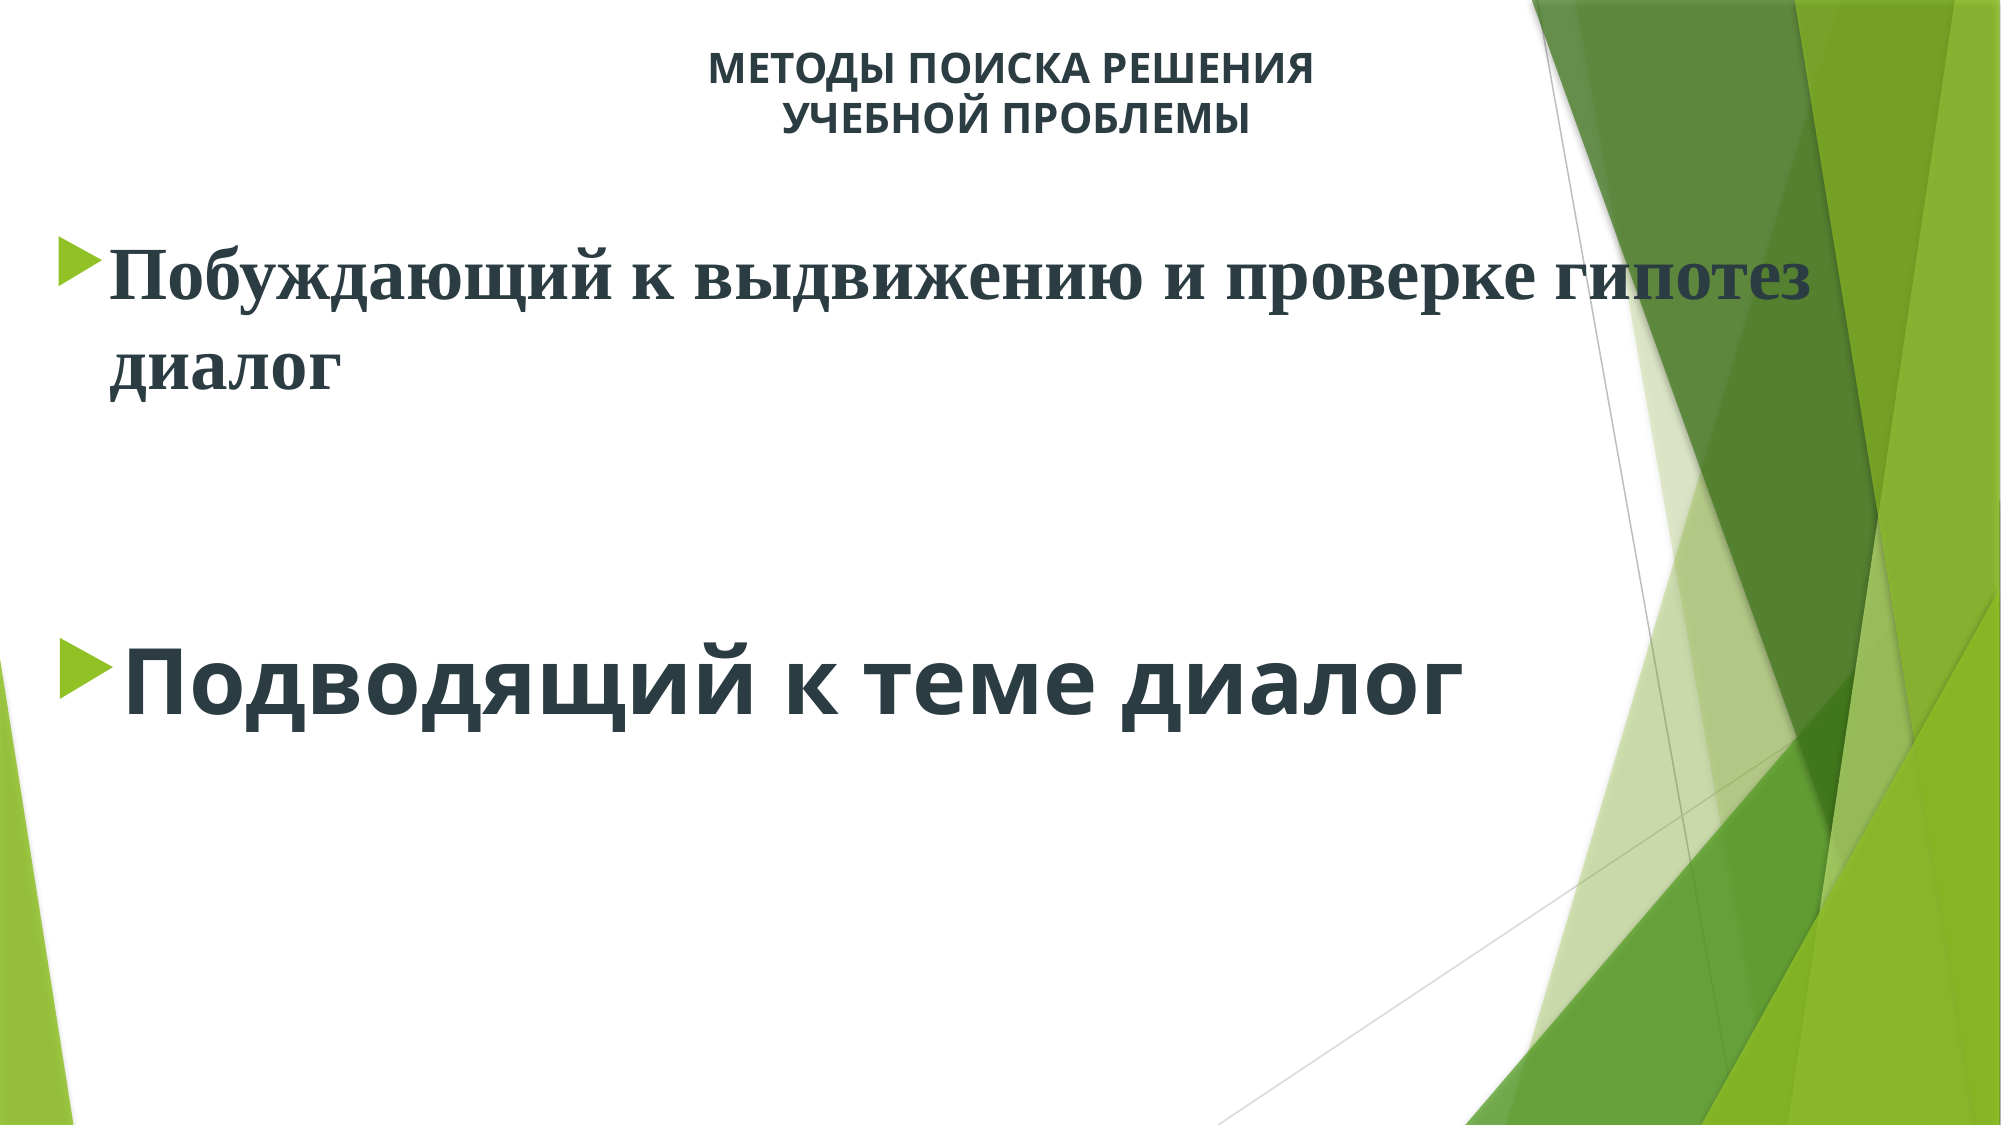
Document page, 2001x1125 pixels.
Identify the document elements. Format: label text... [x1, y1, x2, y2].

title МЕТОДЫ ПОИСКА РЕШЕНИЯ УЧЕБНОЙ ПРОБЛЕМЫ [111, 33, 1935, 202]
list Побуждающий к выдвижению и проверке гипотез диалог Подводящий к теме диалог [38, 217, 1964, 1093]
